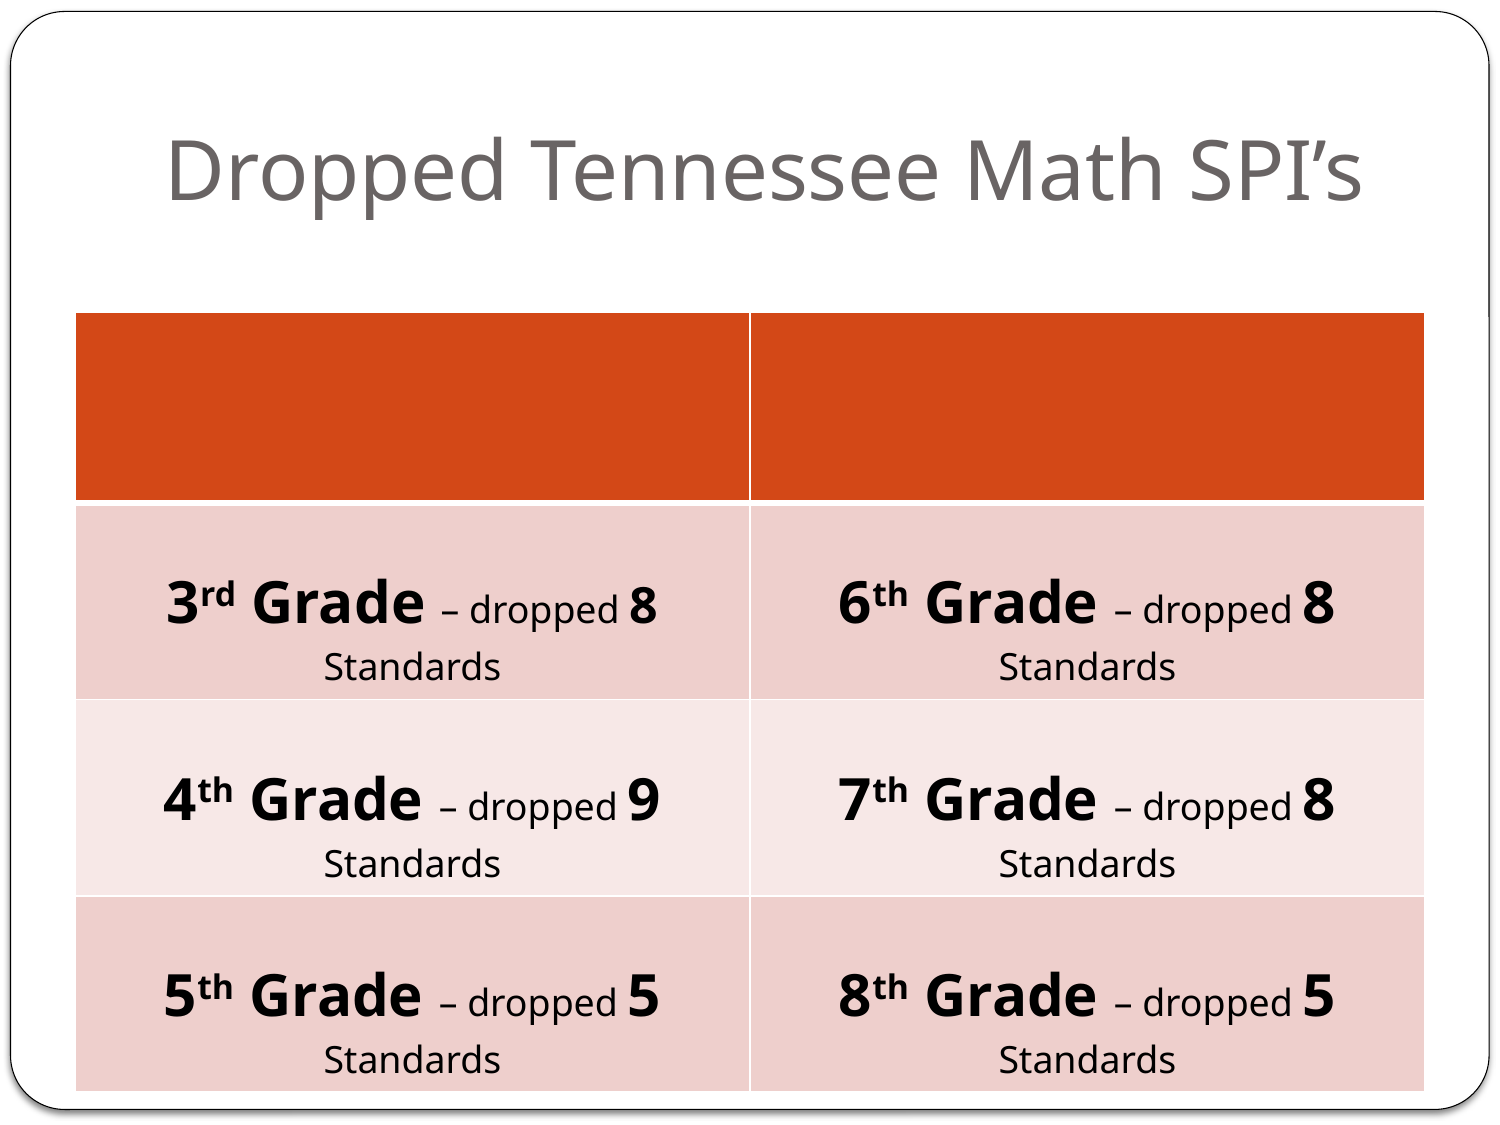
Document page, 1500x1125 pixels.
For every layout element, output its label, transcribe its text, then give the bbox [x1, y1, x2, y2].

table_cell 3rd Grade – dropped 8 Standards [76, 506, 749, 699]
table_cell 4th Grade – dropped 9 Standards [76, 700, 749, 895]
table_cell 5th Grade – dropped 5 Standards [76, 897, 749, 1091]
table_header [751, 313, 1424, 500]
table_header [76, 313, 749, 500]
table_cell 7th Grade – dropped 8 Standards [751, 700, 1424, 895]
table_cell 8th Grade – dropped 5 Standards [751, 897, 1424, 1091]
table_cell 6th Grade – dropped 8 Standards [751, 506, 1424, 699]
title Dropped Tennessee Math SPI’s [150, 45, 1425, 233]
